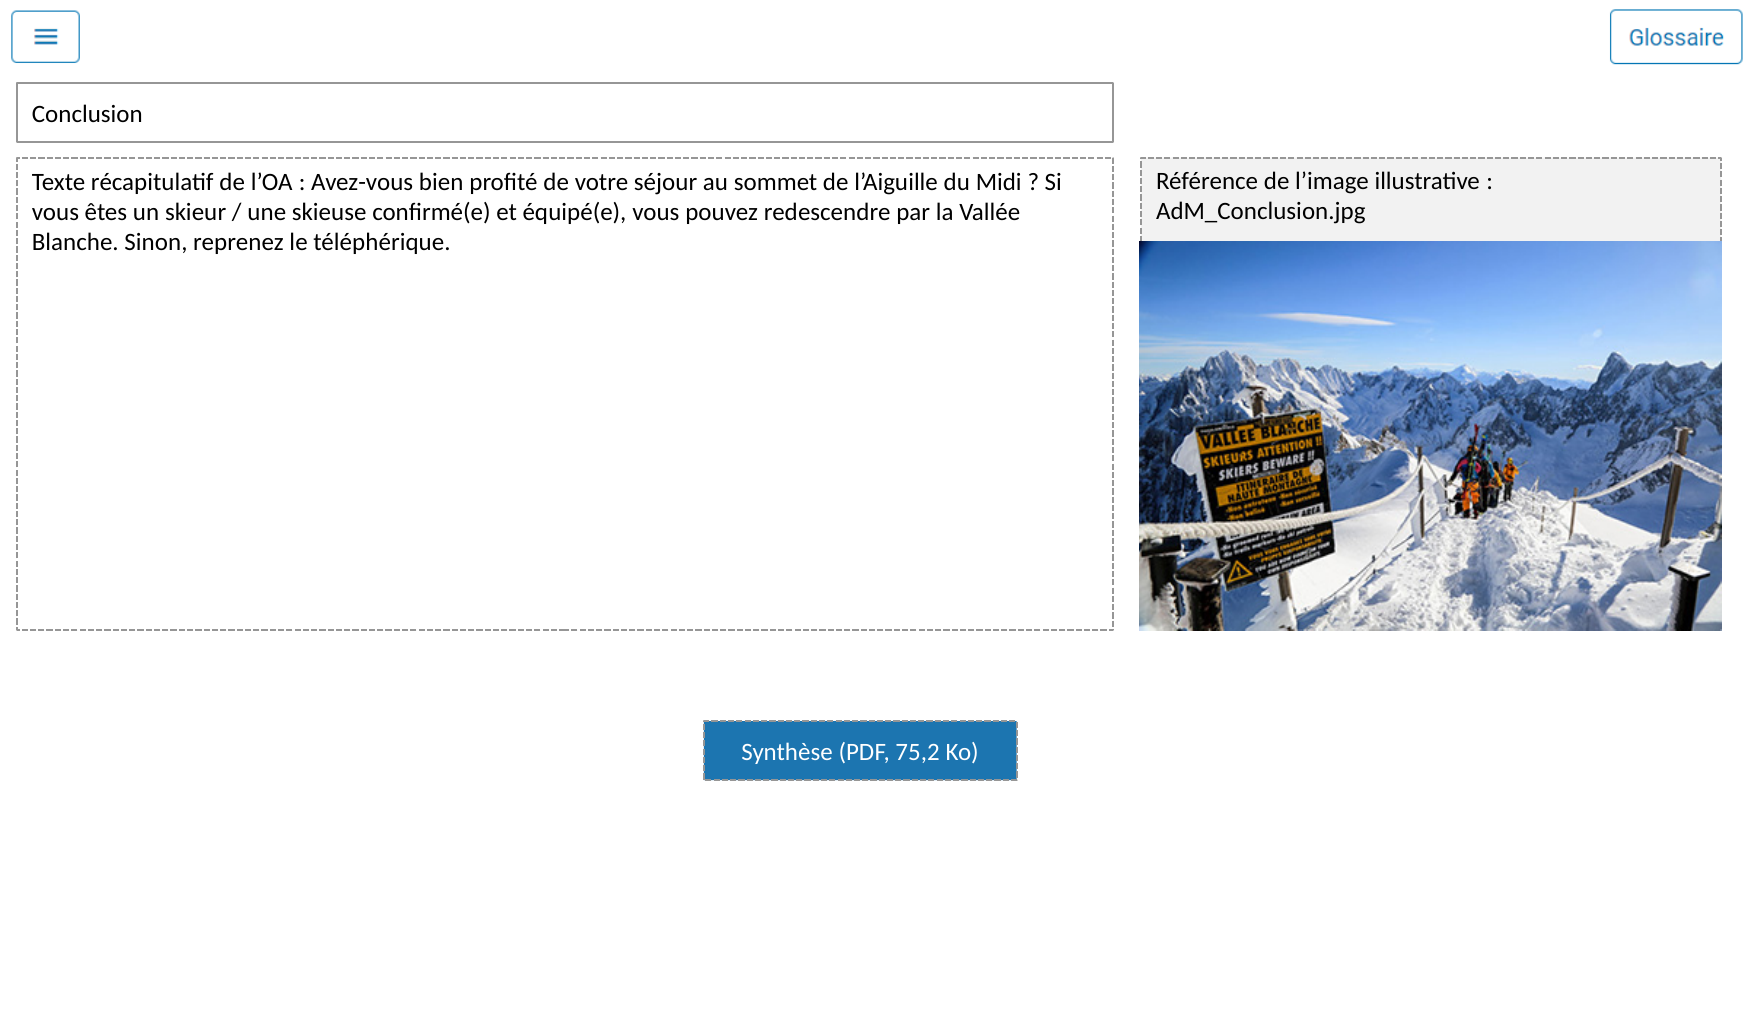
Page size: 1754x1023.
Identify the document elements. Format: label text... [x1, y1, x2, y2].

picture [0, 0, 97, 70]
text_box Référence de l’image illustrative : AdM_Conclusion.jpg [1141, 157, 1722, 241]
text_box Synthèse (PDF, 75,2 Ko) [703, 721, 1017, 781]
picture [1139, 241, 1722, 631]
picture [1595, 0, 1754, 70]
text_box Texte récapitulatif de l’OA : Avez-vous bien profité de votre séjour au sommet de l’Aiguille du Midi ? Si vous êtes un skieur / une skieuse confirmé(e) et équipé(e), vous pouvez redescendre par la Vallée Blanche. Sinon, reprenez le téléphérique. [17, 157, 1114, 631]
